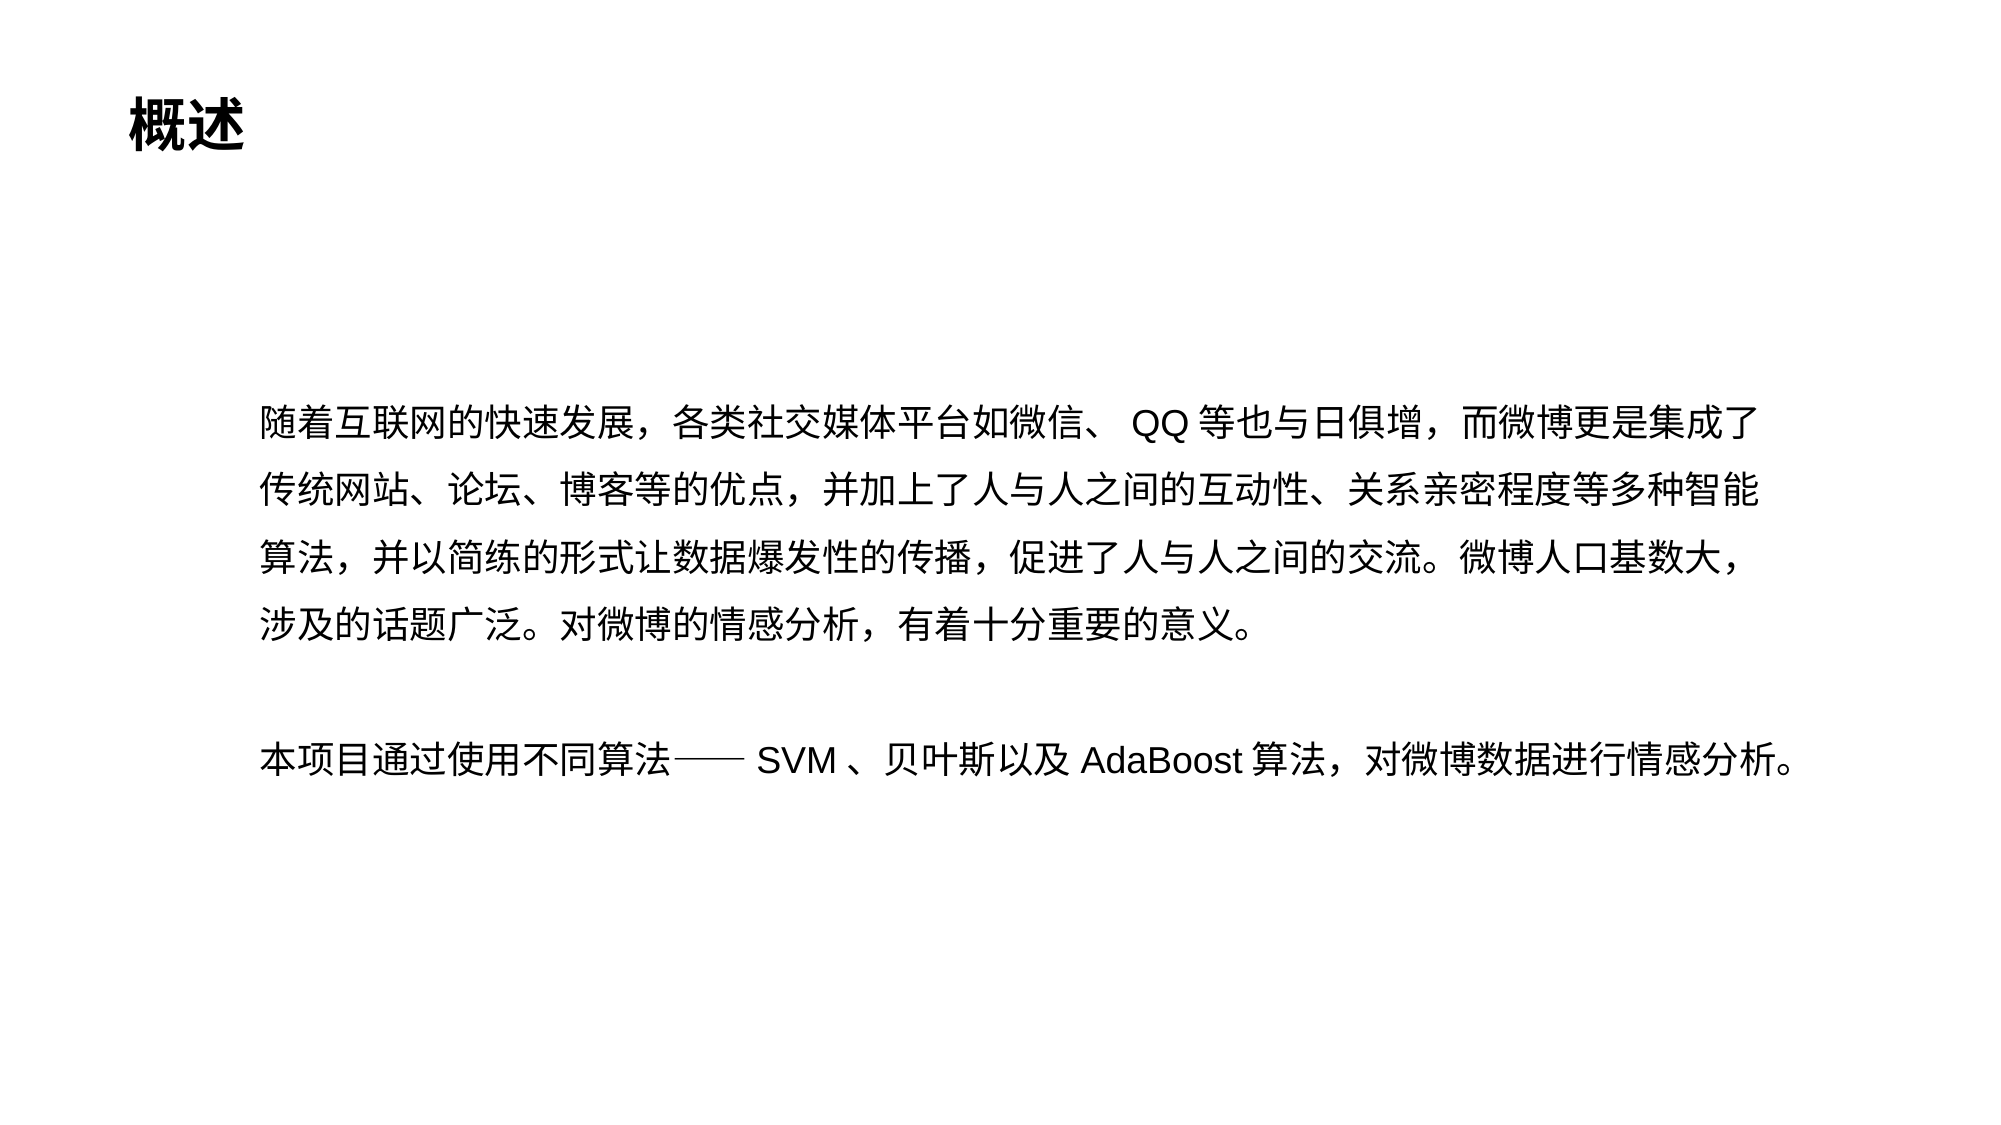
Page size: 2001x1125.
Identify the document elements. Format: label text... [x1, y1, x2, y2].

title 概述 [114, 12, 1886, 167]
text_box 随着互联网的快速发展，各类社交媒体平台如微信、QQ等也与日俱增，而微博更是集成了传统网站、论坛、博客等的优点，并加上了人与人之间的互动性、关系亲密程度等多种智能算法，并以简练的形式让数据爆发性的传播，促进了人与人之间的交流。微博人口基数大，涉及的话题广泛。对微博的情感分析，有着十分重要的意义。 本项目通过使用不同算法——SVM、贝叶斯以及AdaBoost算法，对微博数据进行情感分析。 [245, 369, 1793, 789]
